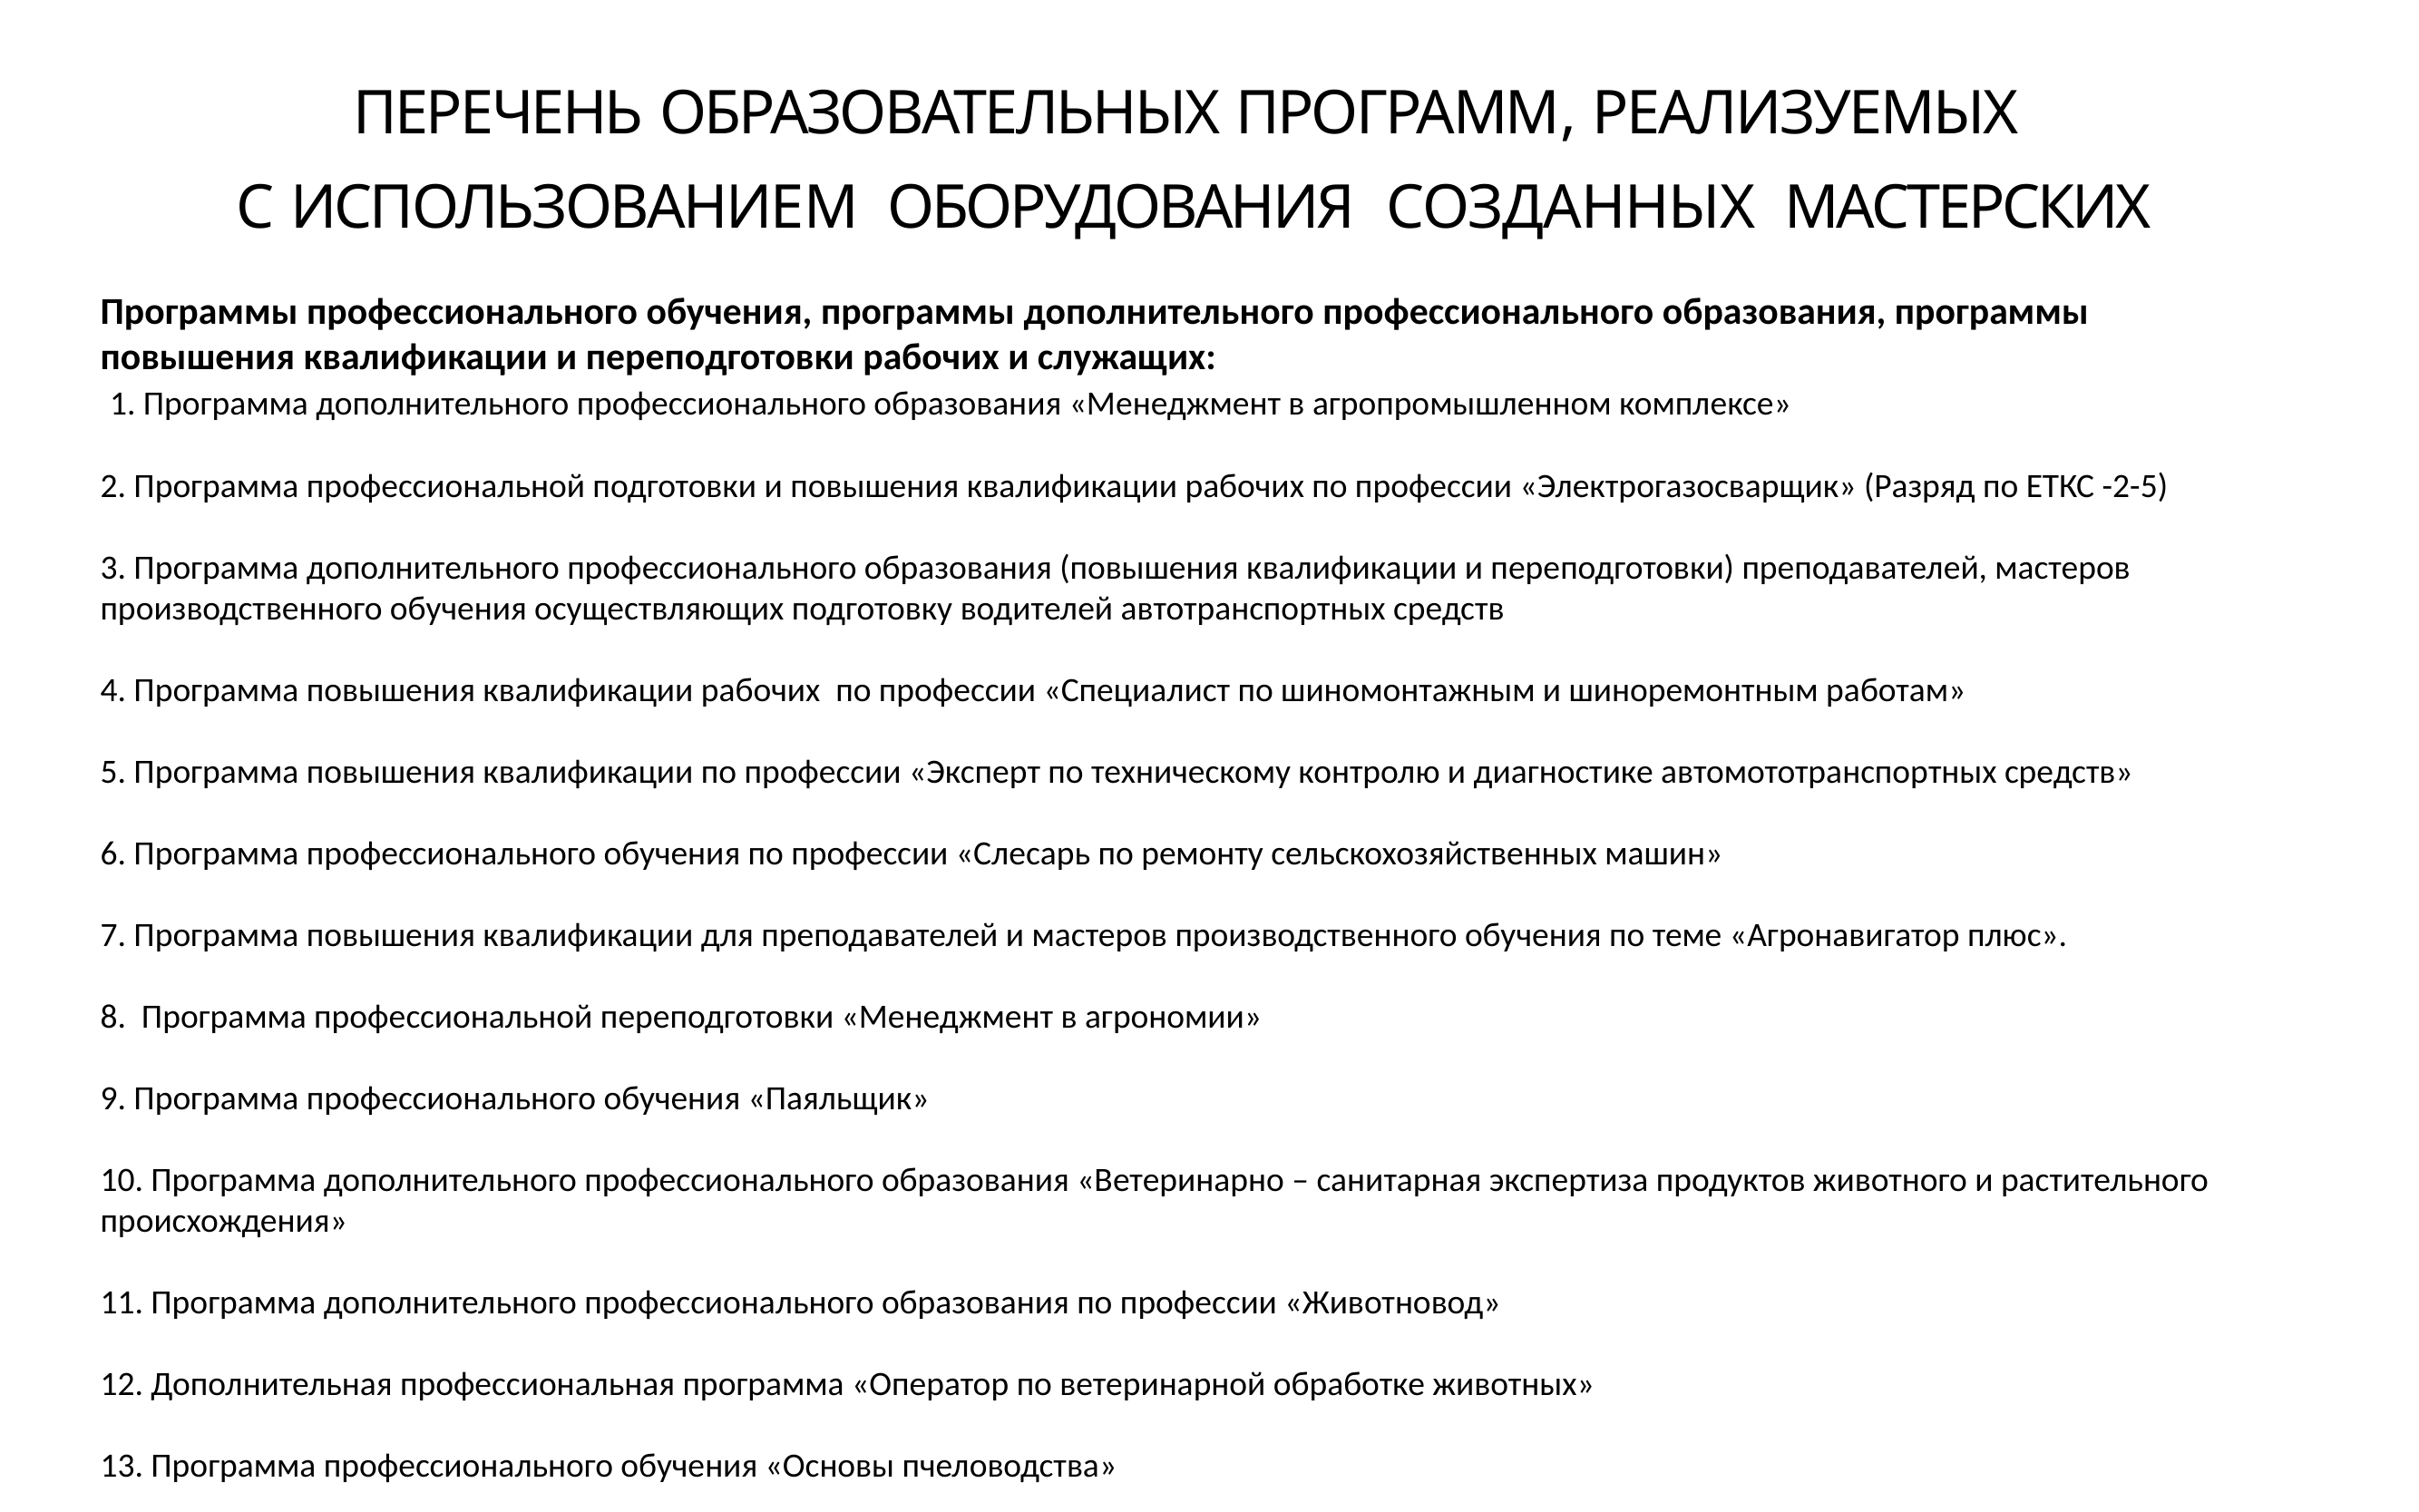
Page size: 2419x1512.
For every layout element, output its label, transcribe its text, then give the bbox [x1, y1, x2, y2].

text_box ПЕРЕЧЕНЬ ОБРАЗОВАТЕЛЬНЫХ ПРОГРАММ, РЕАЛИЗУЕМЫХ С ИСПОЛЬЗОВАНИЕМ ОБОРУДОВАНИЯ СОЗДАННЫХ МАСТЕРСКИХ [65, 40, 2321, 240]
text_box Программы профессионального обучения, программы дополнительного профессионального образования, программы повышения квалификации и переподготовки рабочих и служащих: 1. Программа дополнительного профессионального образования «Менеджмент в агропромышленном комплексе» 2. Программа профессиональной подготовки и повышения квалификации рабочих по профессии «Электрогазосварщик» (Разряд по ЕТКС -2-5) 3. Программа дополнительного профессионального образования (повышения квалификации и переподготовки) преподавателей, мастеров производственного обучения осуществляющих подготовку водителей автотранспортных средств 4. Программа повышения квалификации рабочих по профессии «Специалист по шиномонтажным и шиноремонтным работам» 5. Программа повышения квалификации по профессии «Эксперт по техническому контролю и диагностике автомототранспортных средств» 6. Программа профессионального обучения по профессии «Слесарь по ремонту сельскохозяйственных машин» 7. Программа повышения квалификации для преподавателей и мастеров производственного обучения по теме «Агронавигатор плюс». 8. Программа профессиональной переподготовки «Менеджмент в агрономии» 9. Программа профессионального обучения «Паяльщик» 10. Программа дополнительного профессионального образования «Ветеринарно – санитарная экспертиза продуктов животного и растительного происхождения» 11. Программа дополнительного профессионального образования по профессии «Животновод» 12. Дополнительная профессиональная программа «Оператор по ветеринарной обработке животных» 13. Программа профессионального обучения «Основы пчеловодства» [86, 279, 2298, 1512]
